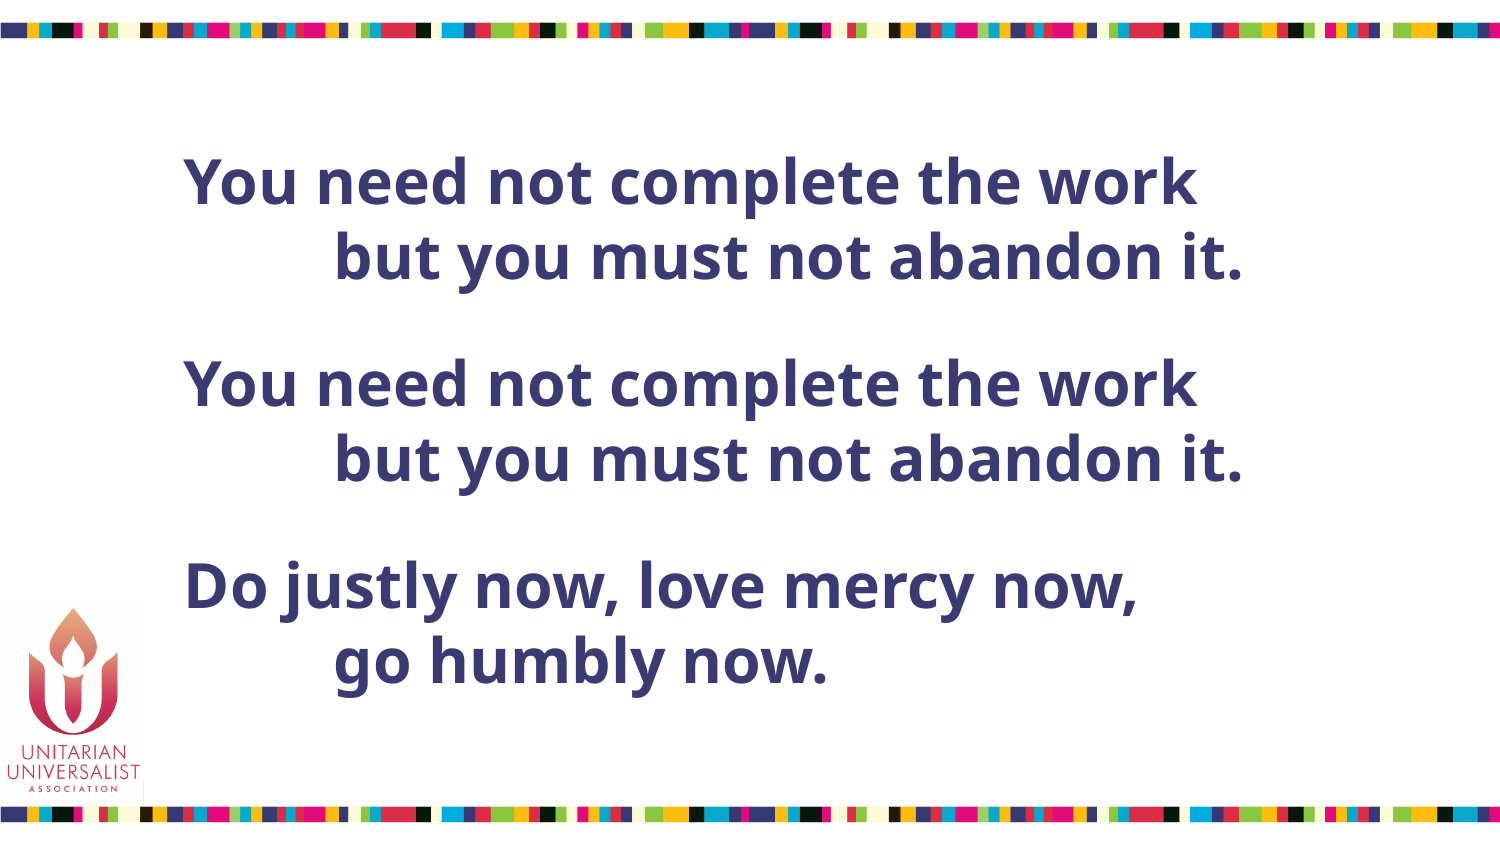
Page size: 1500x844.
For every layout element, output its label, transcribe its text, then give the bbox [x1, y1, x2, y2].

picture [0, 600, 1500, 824]
picture [0, 22, 1500, 40]
text_box You need not complete the work but you must not abandon it. You need not complete the work but you must not abandon it. Do justly now, love mercy now, go humbly now. [168, 126, 1494, 711]
